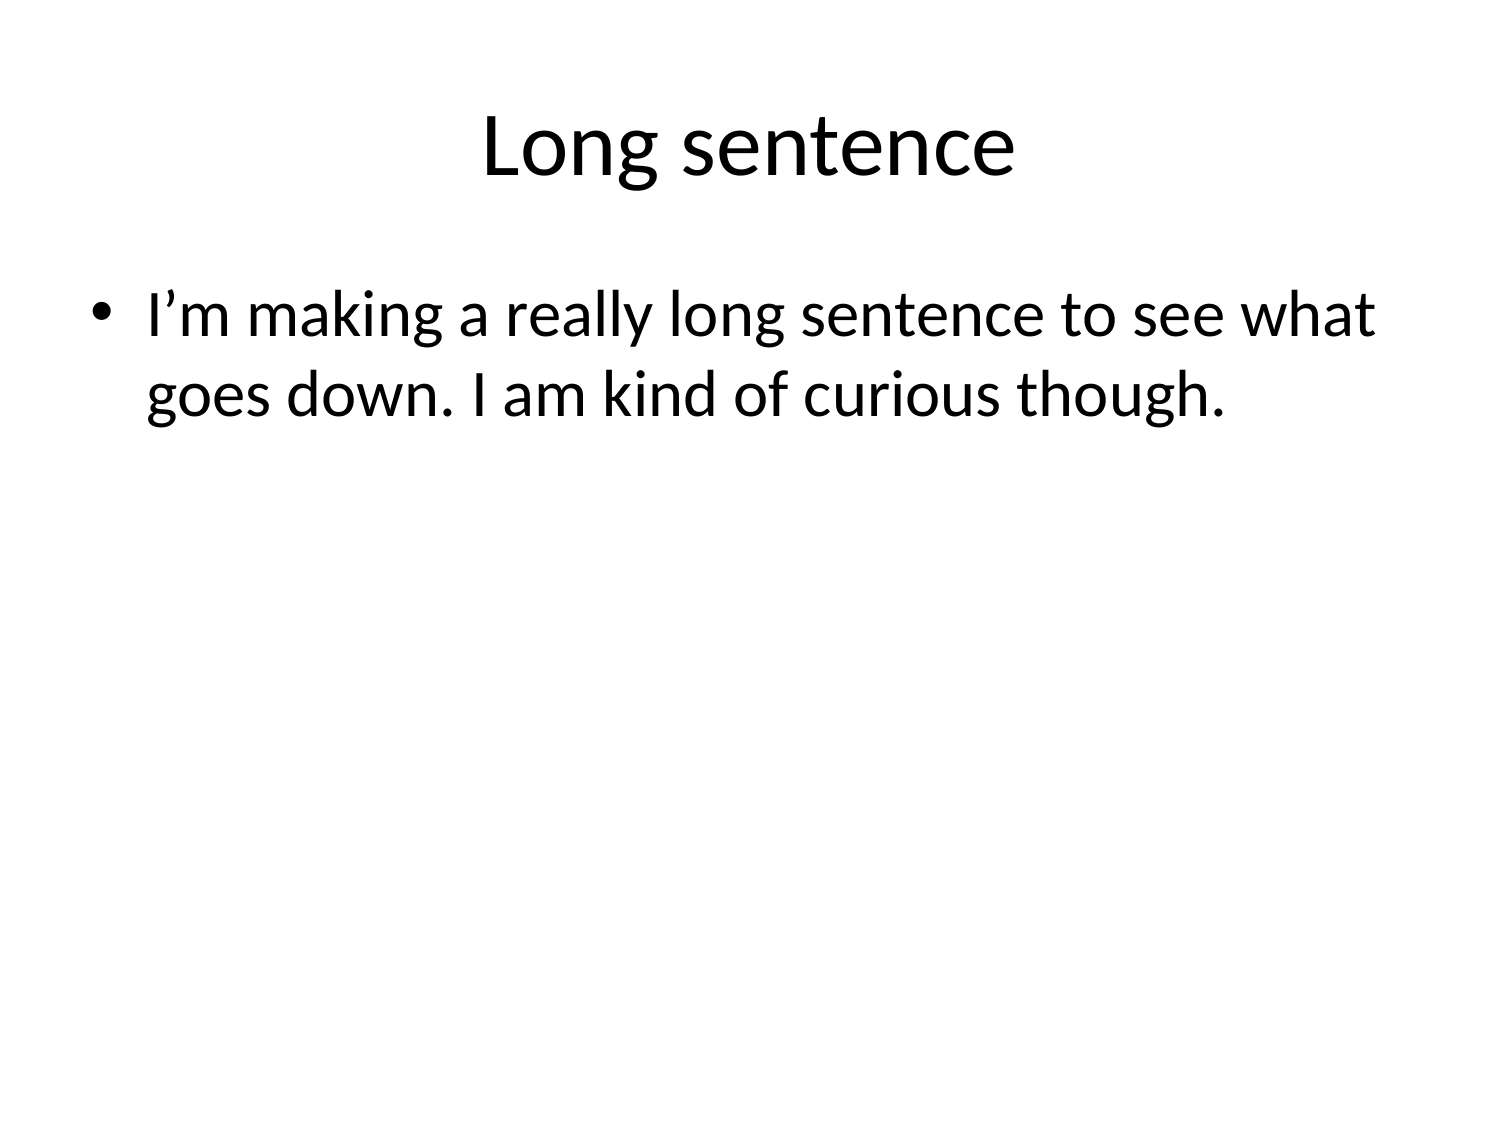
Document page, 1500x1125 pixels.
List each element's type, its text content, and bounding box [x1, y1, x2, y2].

list I’m making a really long sentence to see what goes down. I am kind of curious though. [75, 262, 1425, 1005]
title Long sentence [75, 45, 1425, 233]
